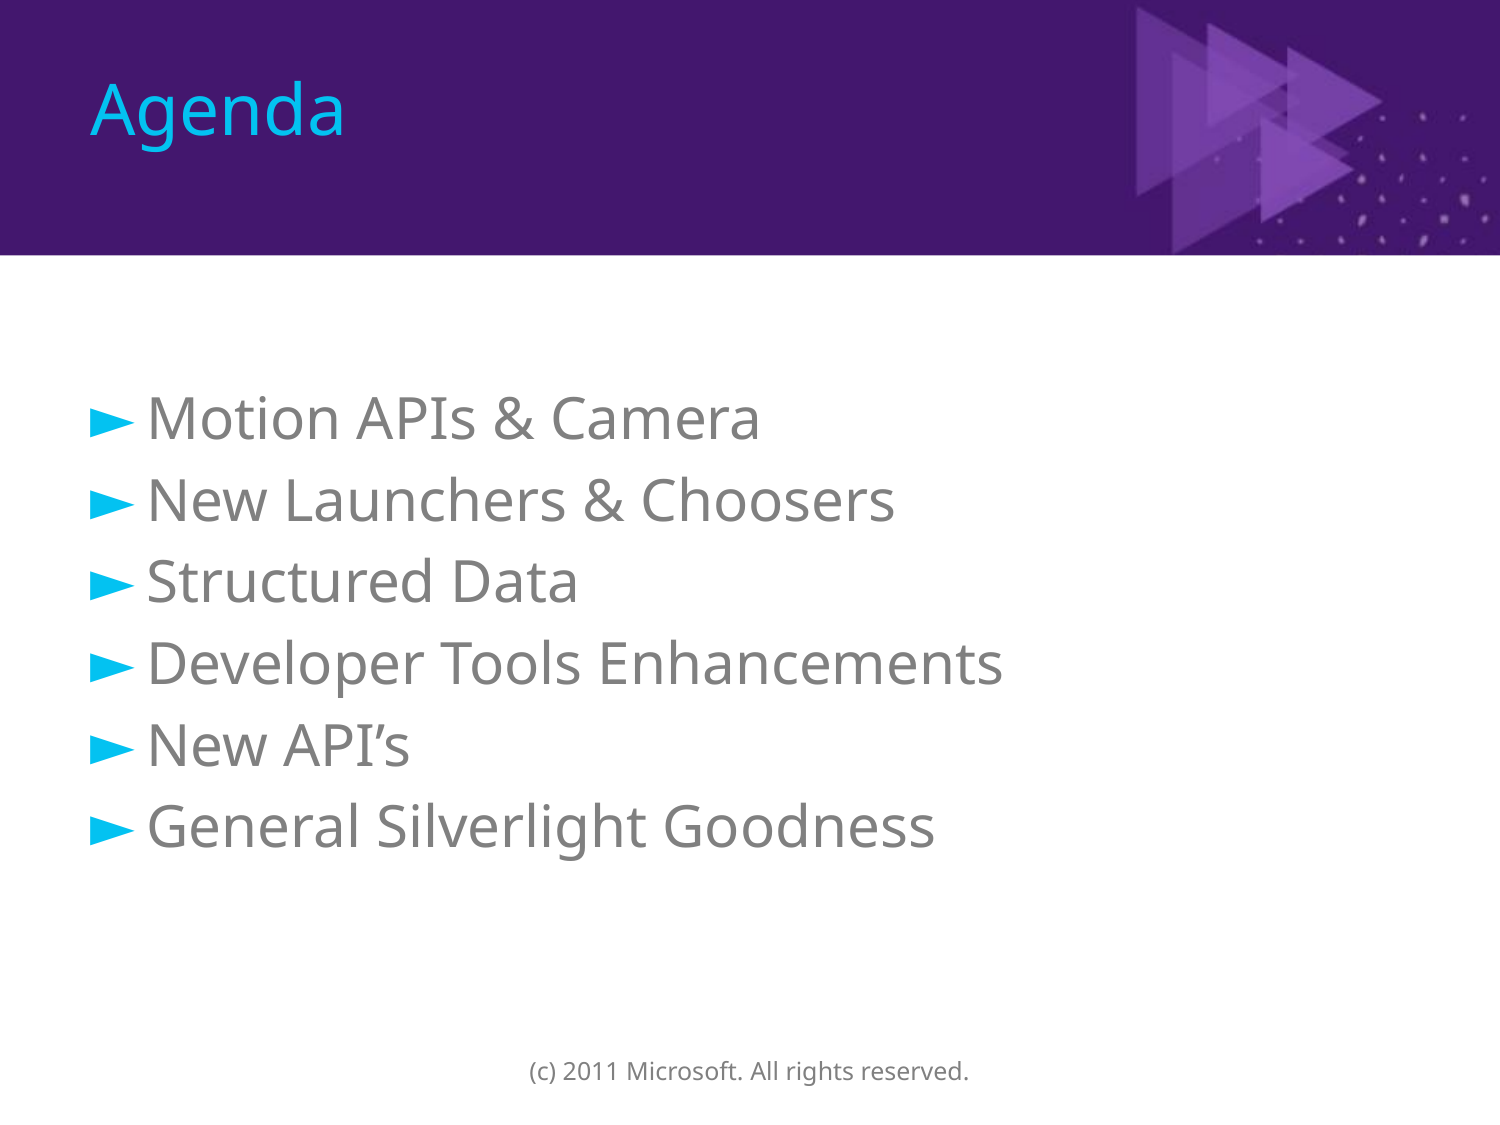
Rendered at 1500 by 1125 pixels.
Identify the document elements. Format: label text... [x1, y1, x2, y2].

footer (c) 2011 Microsoft. All rights reserved. [512, 1042, 988, 1103]
title Agenda [75, 56, 1425, 244]
picture [0, 0, 1500, 255]
list Motion APIs & Camera New Launchers & Choosers Structured Data Developer Tools Enhancements New API’s General Silverlight Goodness [75, 373, 1425, 1005]
